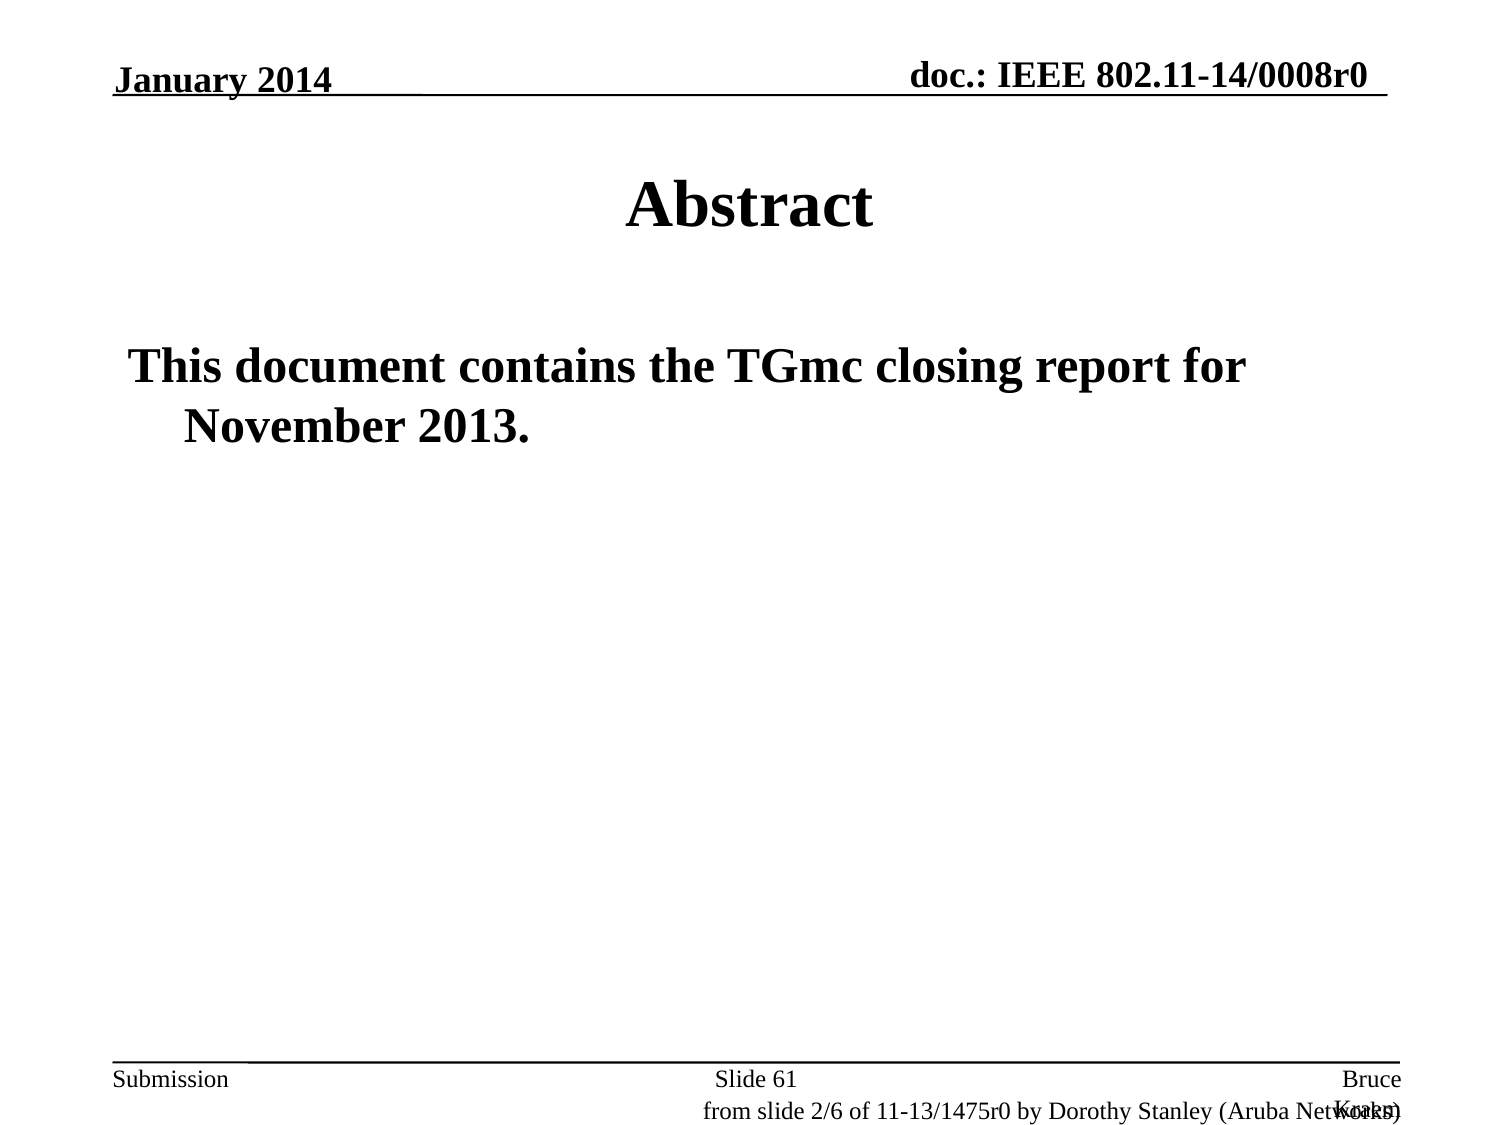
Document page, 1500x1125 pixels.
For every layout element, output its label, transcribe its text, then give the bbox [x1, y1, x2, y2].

slide_number Slide 61 [712, 1062, 800, 1087]
list This document contains the TGmc closing report for November 2013. [112, 324, 1388, 1000]
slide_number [114, 54, 374, 100]
text_box from slide 2/6 of 11-13/1475r0 by Dorothy Stanley (Aruba Networks) [343, 1087, 1417, 1125]
footer Bruce Kraemer, Marvell [1325, 1062, 1402, 1087]
title Abstract [112, 112, 1388, 288]
